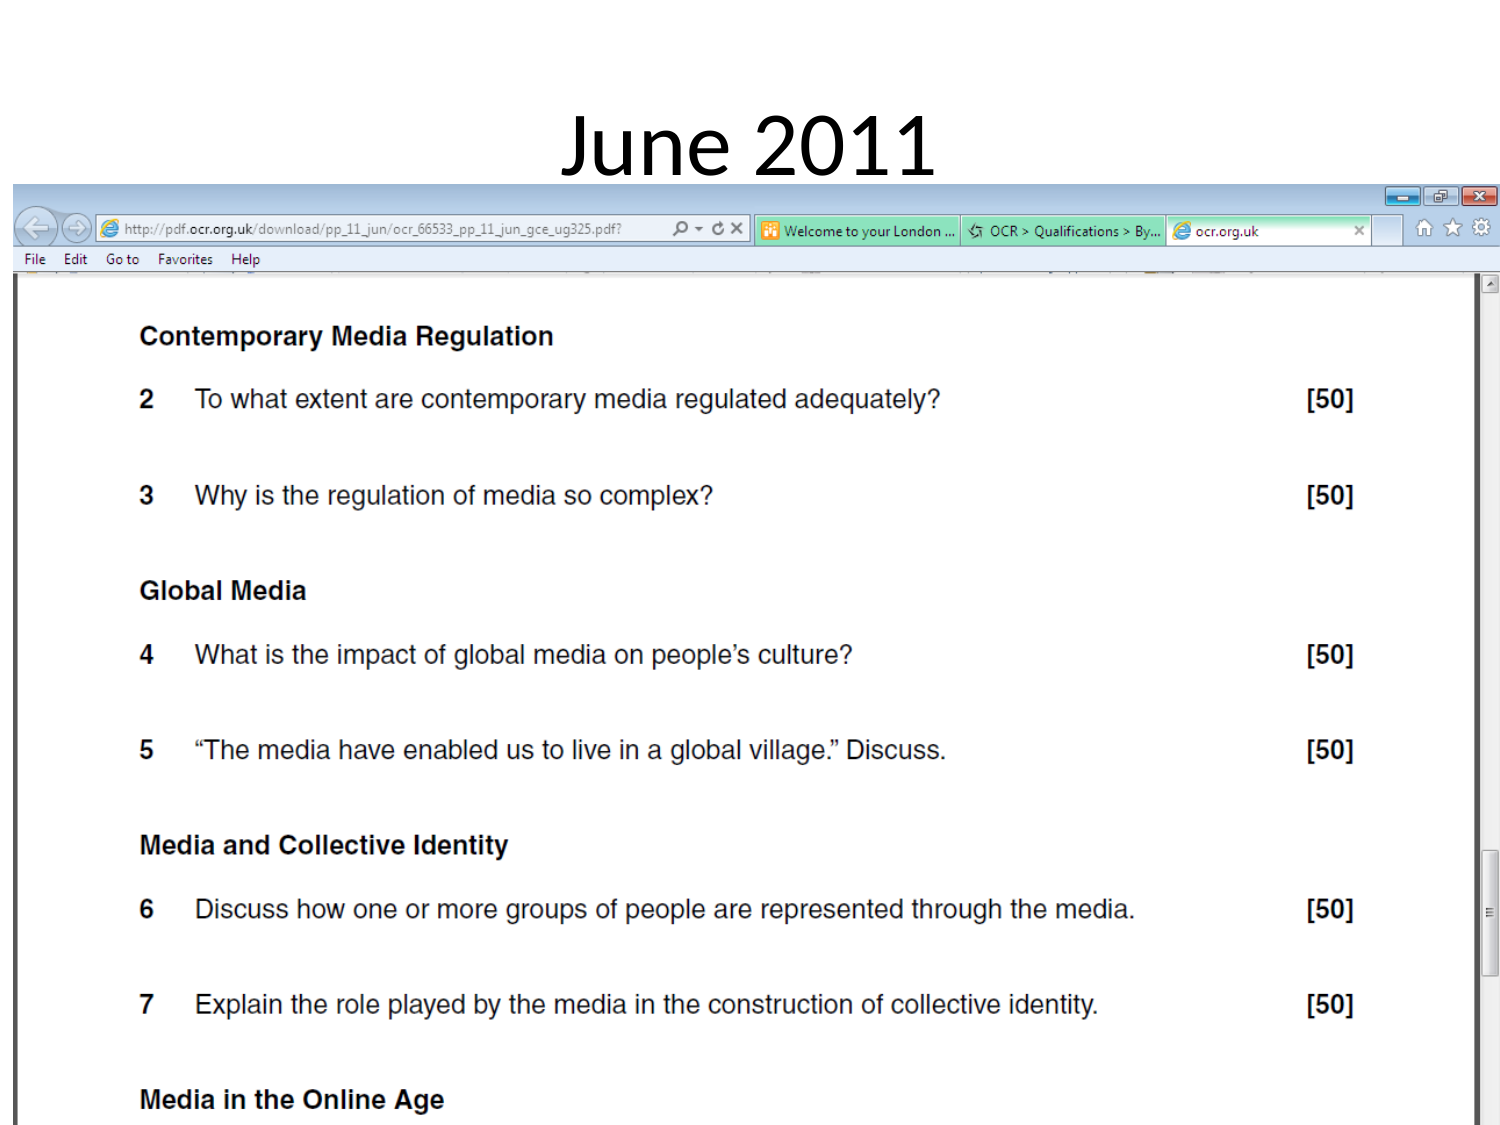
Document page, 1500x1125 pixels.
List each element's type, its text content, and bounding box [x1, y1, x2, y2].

title June 2011 [75, 45, 1425, 182]
picture [13, 184, 1500, 1125]
